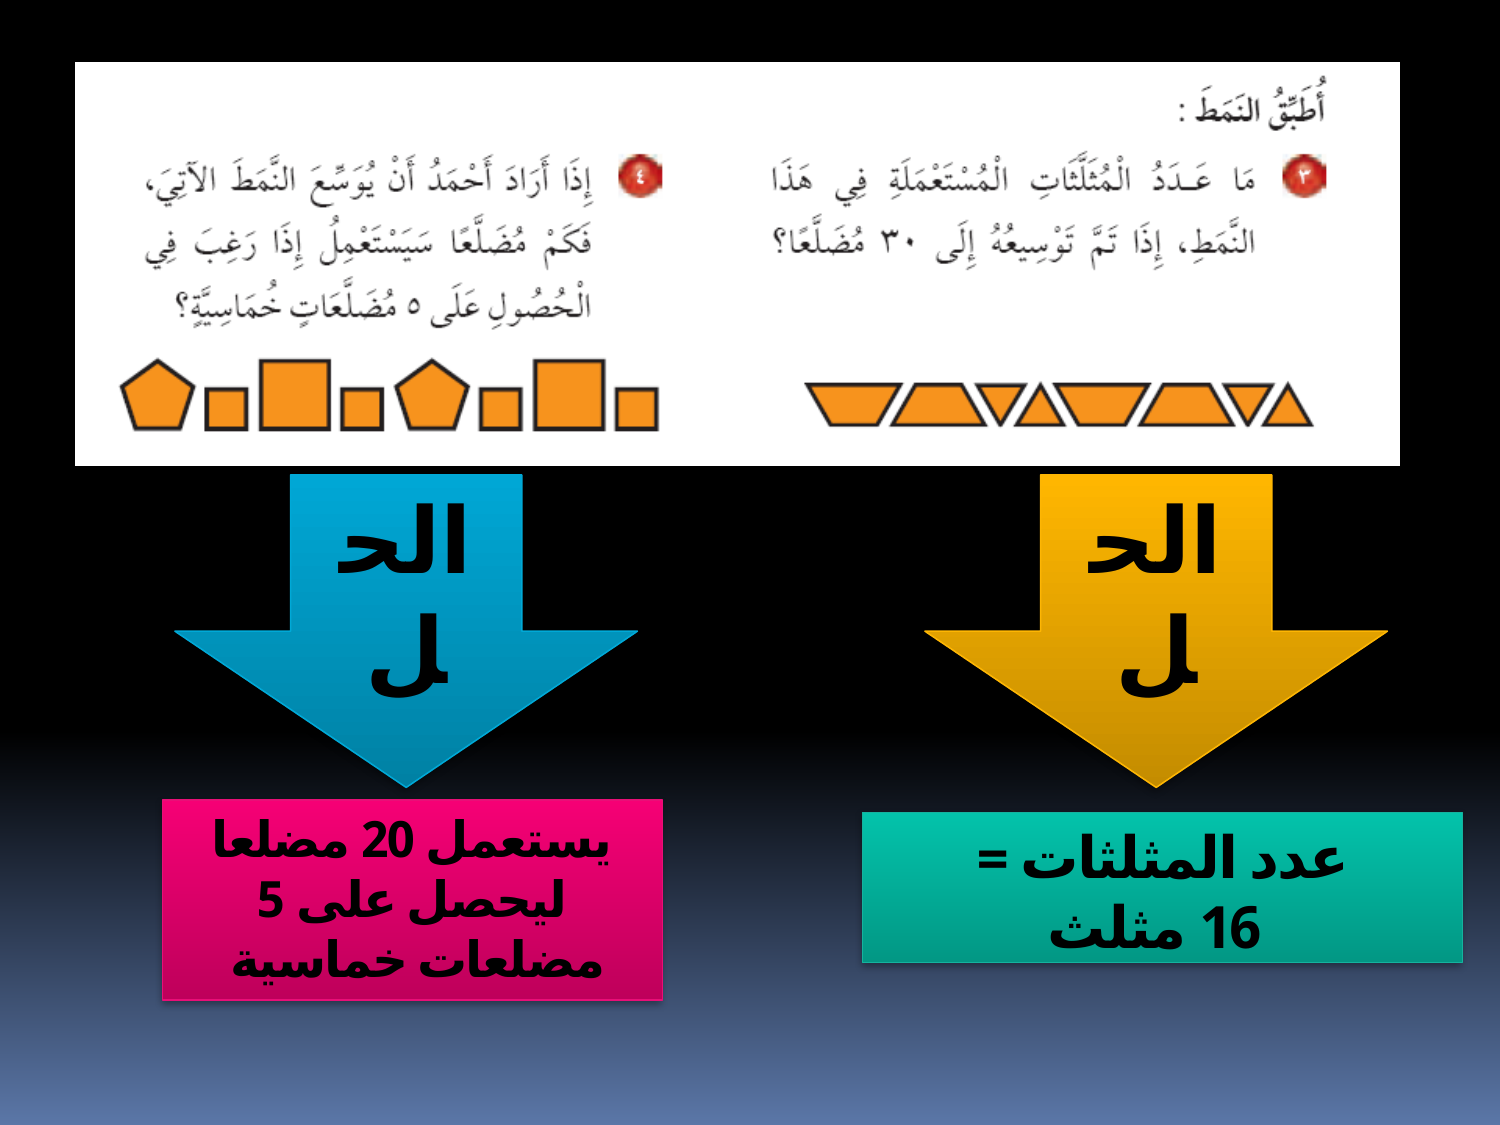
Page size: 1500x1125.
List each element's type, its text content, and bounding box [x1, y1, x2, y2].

picture [74, 62, 1401, 466]
text_box يستعمل 20 مضلعا ليحصل على 5 مضلعات خماسية [162, 799, 663, 1001]
text_box الحل [174, 474, 639, 789]
text_box عدد المثلثات = 16 مثلث [862, 812, 1463, 963]
text_box الحل [924, 474, 1389, 789]
